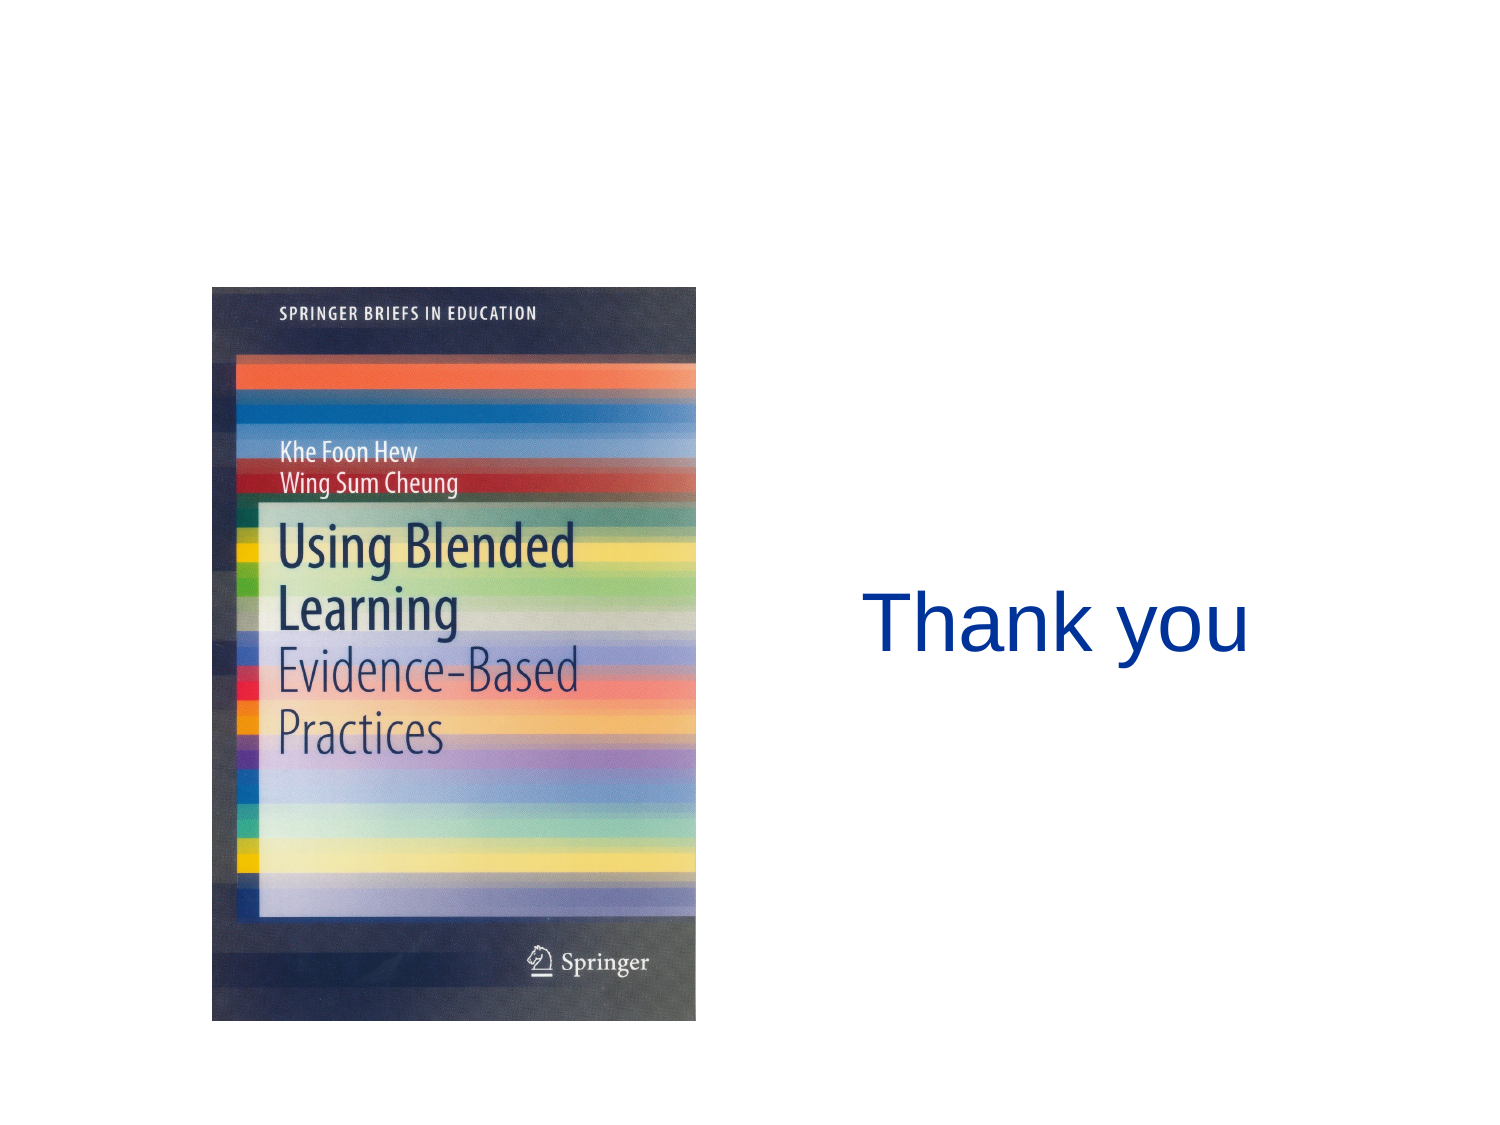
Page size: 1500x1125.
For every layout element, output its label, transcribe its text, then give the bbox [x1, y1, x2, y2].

text_box Thank you [724, 560, 1388, 676]
picture [212, 287, 696, 1021]
